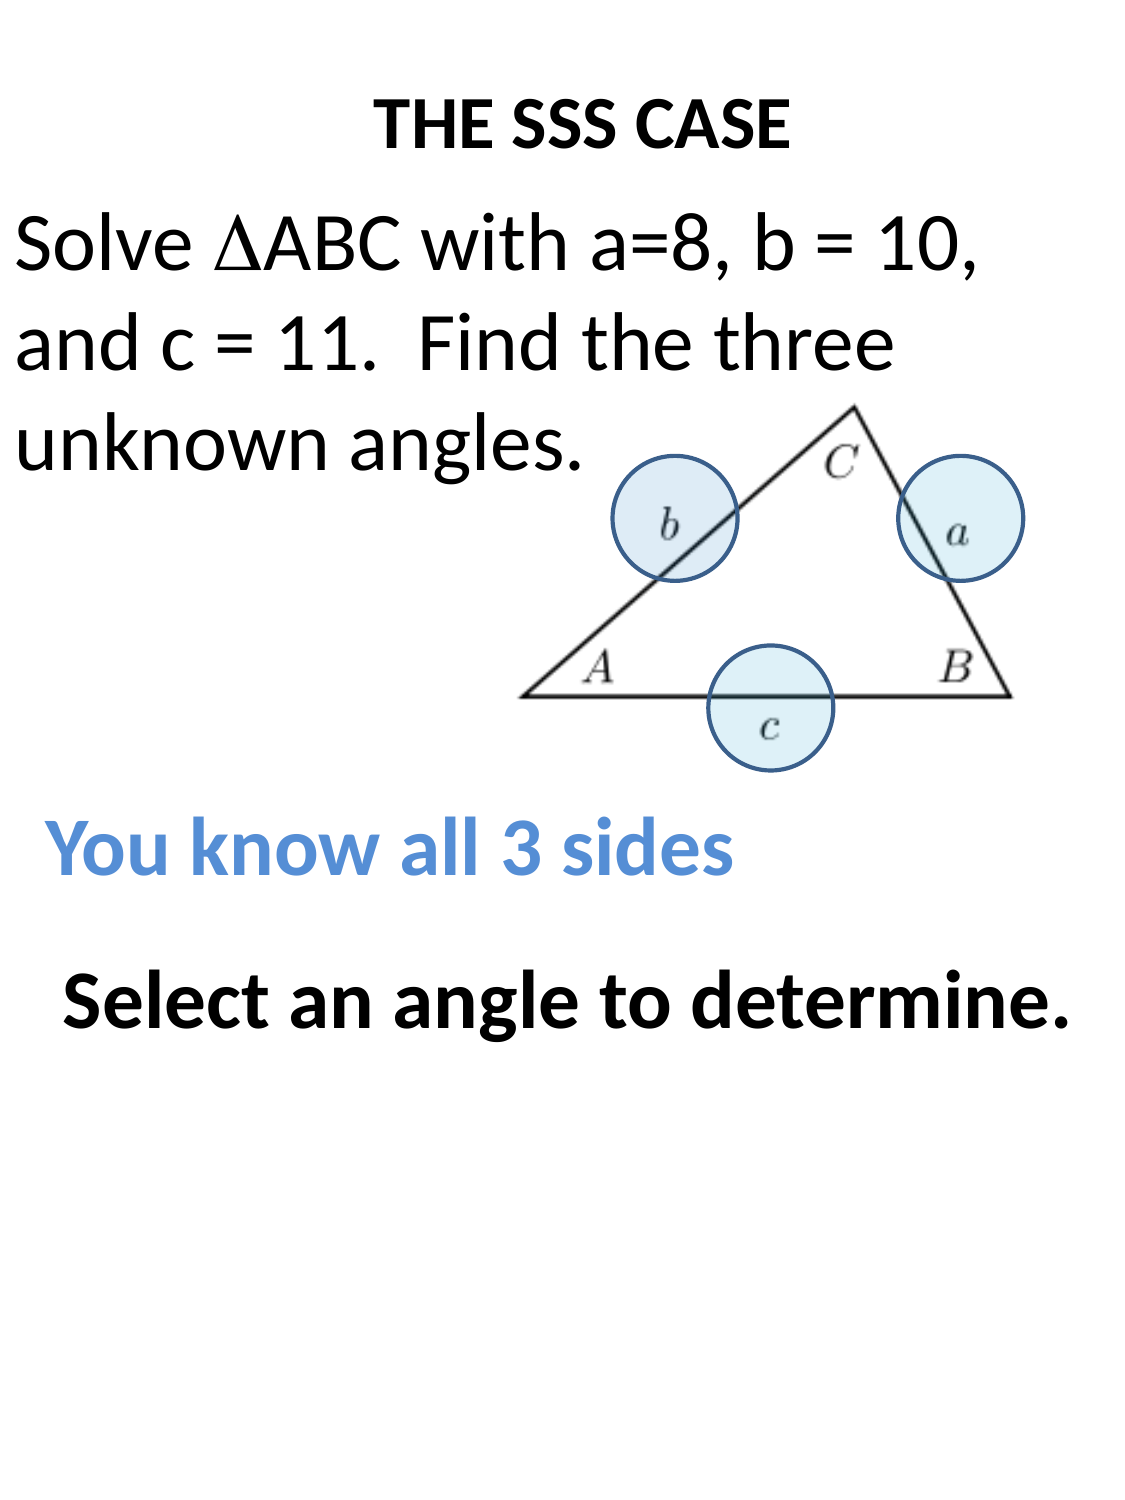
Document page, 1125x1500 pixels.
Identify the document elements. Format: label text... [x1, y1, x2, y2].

text_box Select an angle to determine. [48, 937, 1089, 1053]
text_box Solve ABC with a=8, b = 10, and c = 11. Find the three unknown angles. [0, 179, 1123, 495]
text_box THE SSS CASE [359, 66, 808, 171]
picture [505, 380, 1034, 762]
text_box You know all 3 sides [30, 784, 751, 899]
